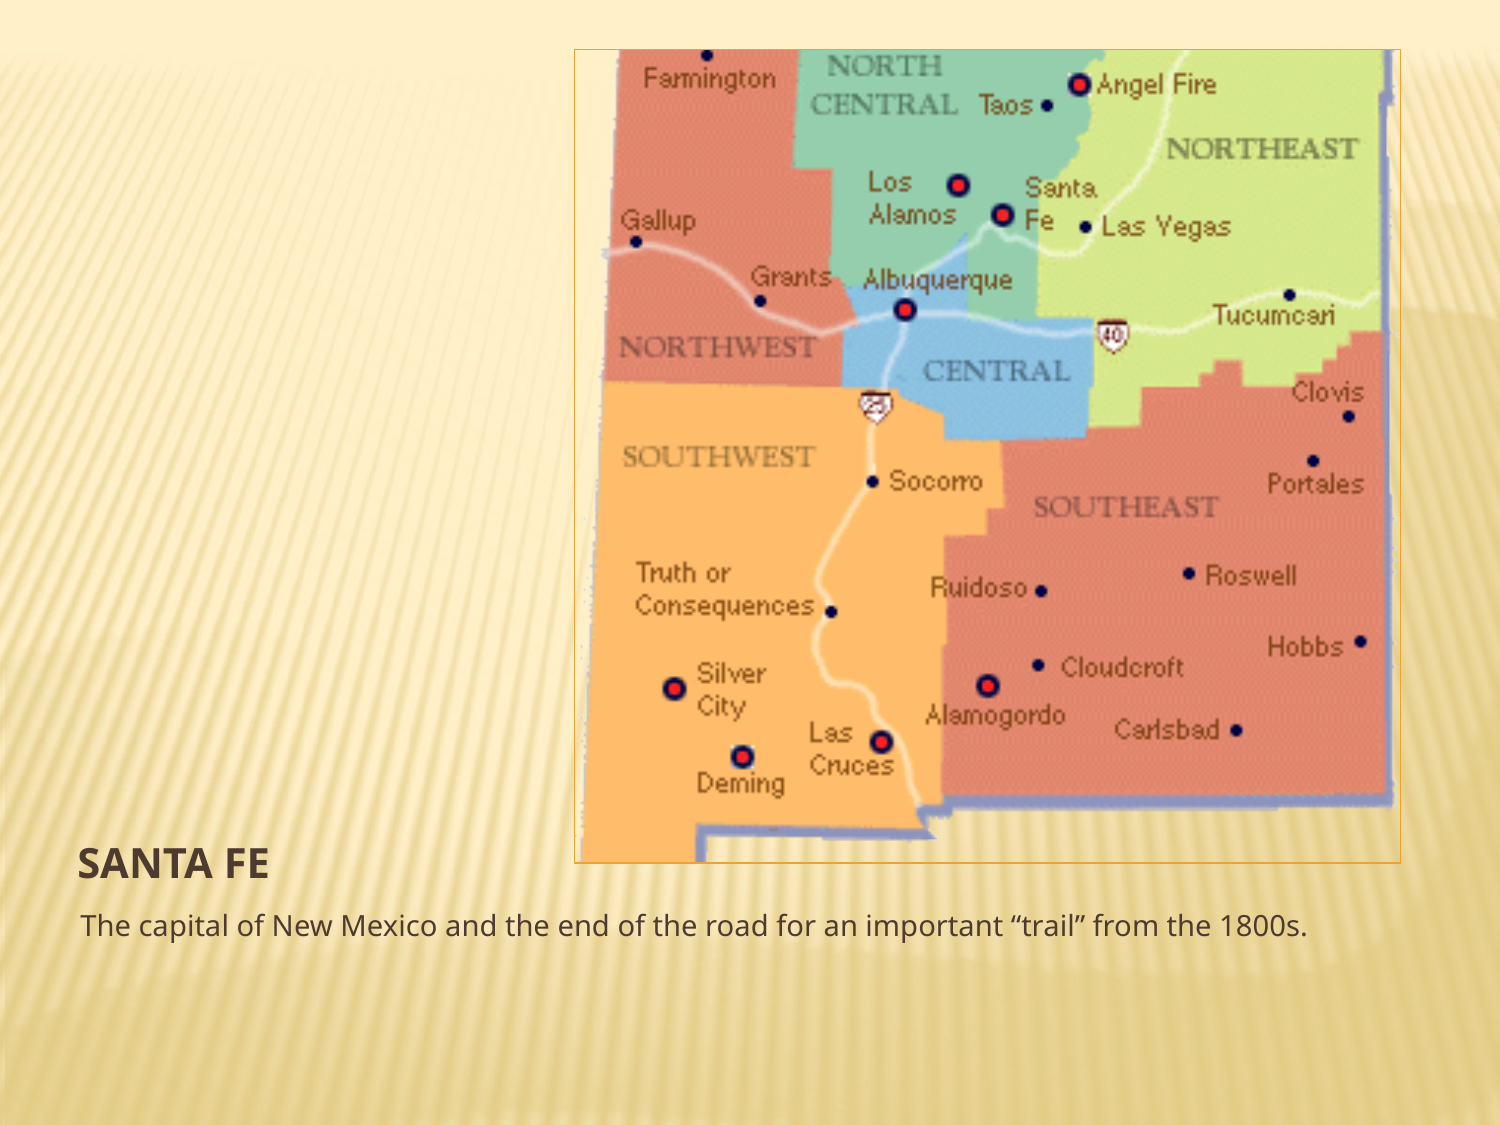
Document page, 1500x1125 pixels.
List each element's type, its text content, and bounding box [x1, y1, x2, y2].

picture [574, 49, 1401, 863]
title Santa Fe [62, 819, 1025, 905]
list The capital of New Mexico and the end of the road for an important “trail” from the 1800s. [62, 907, 1375, 1034]
